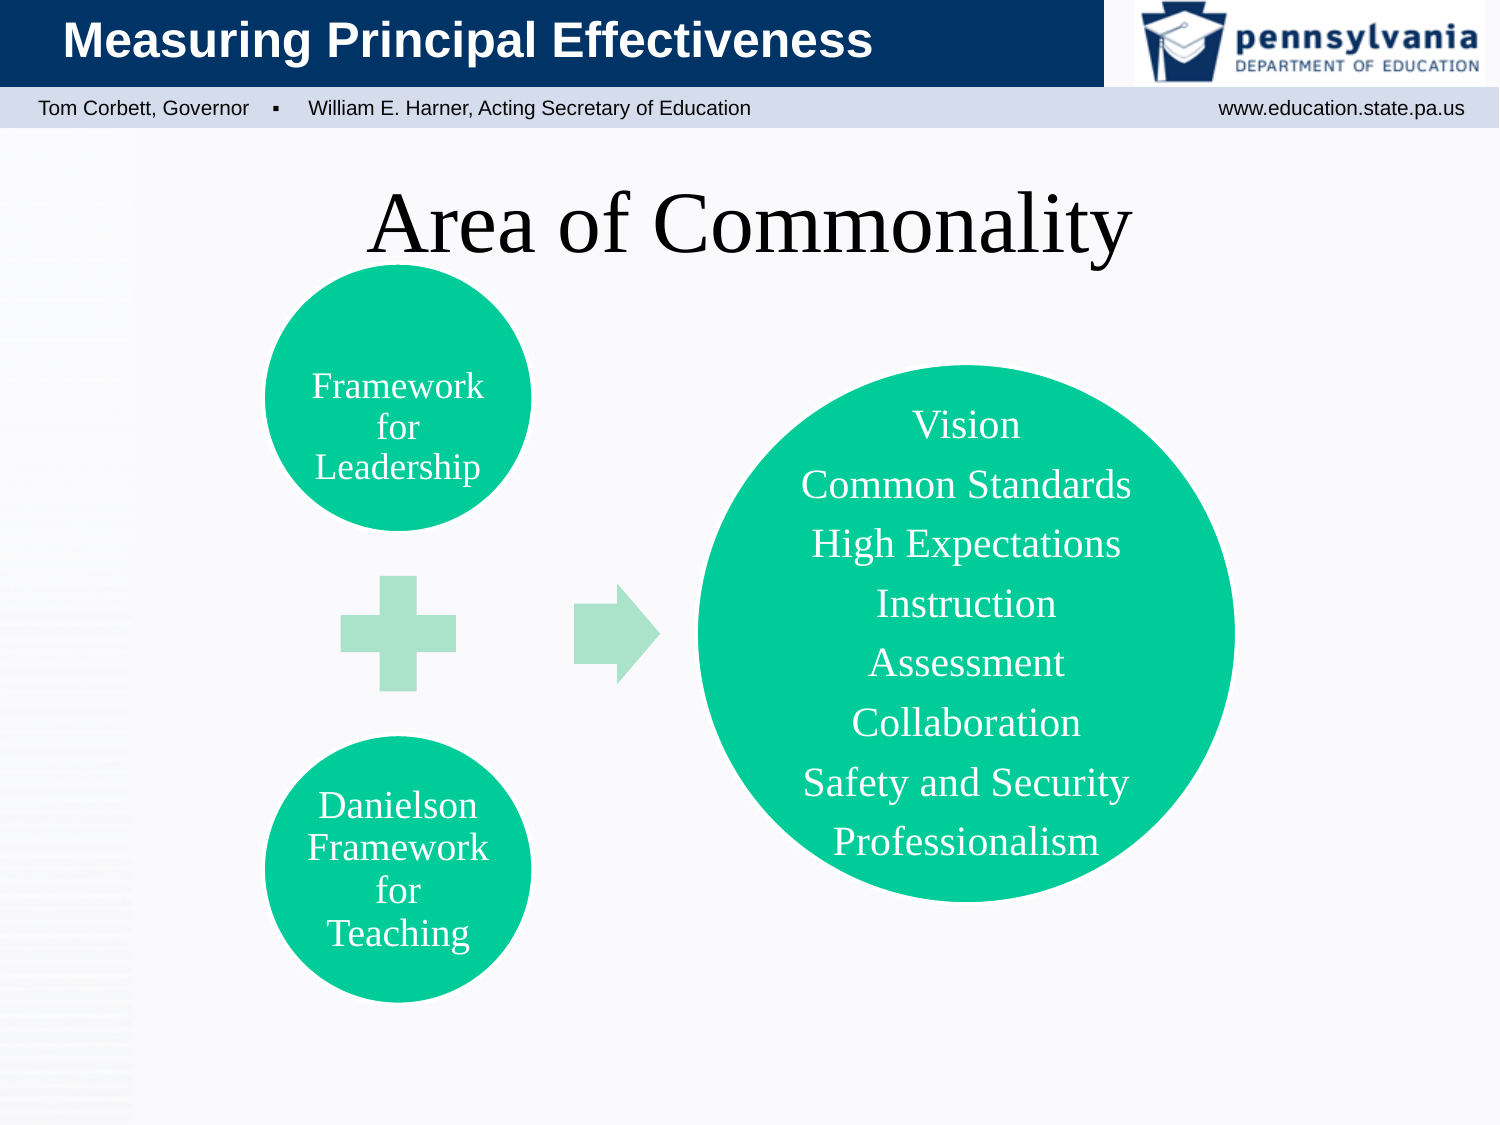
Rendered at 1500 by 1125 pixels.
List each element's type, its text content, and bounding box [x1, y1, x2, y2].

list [74, 262, 1426, 1006]
picture [0, 0, 1500, 1125]
title Area of Commonality [75, 157, 1425, 261]
